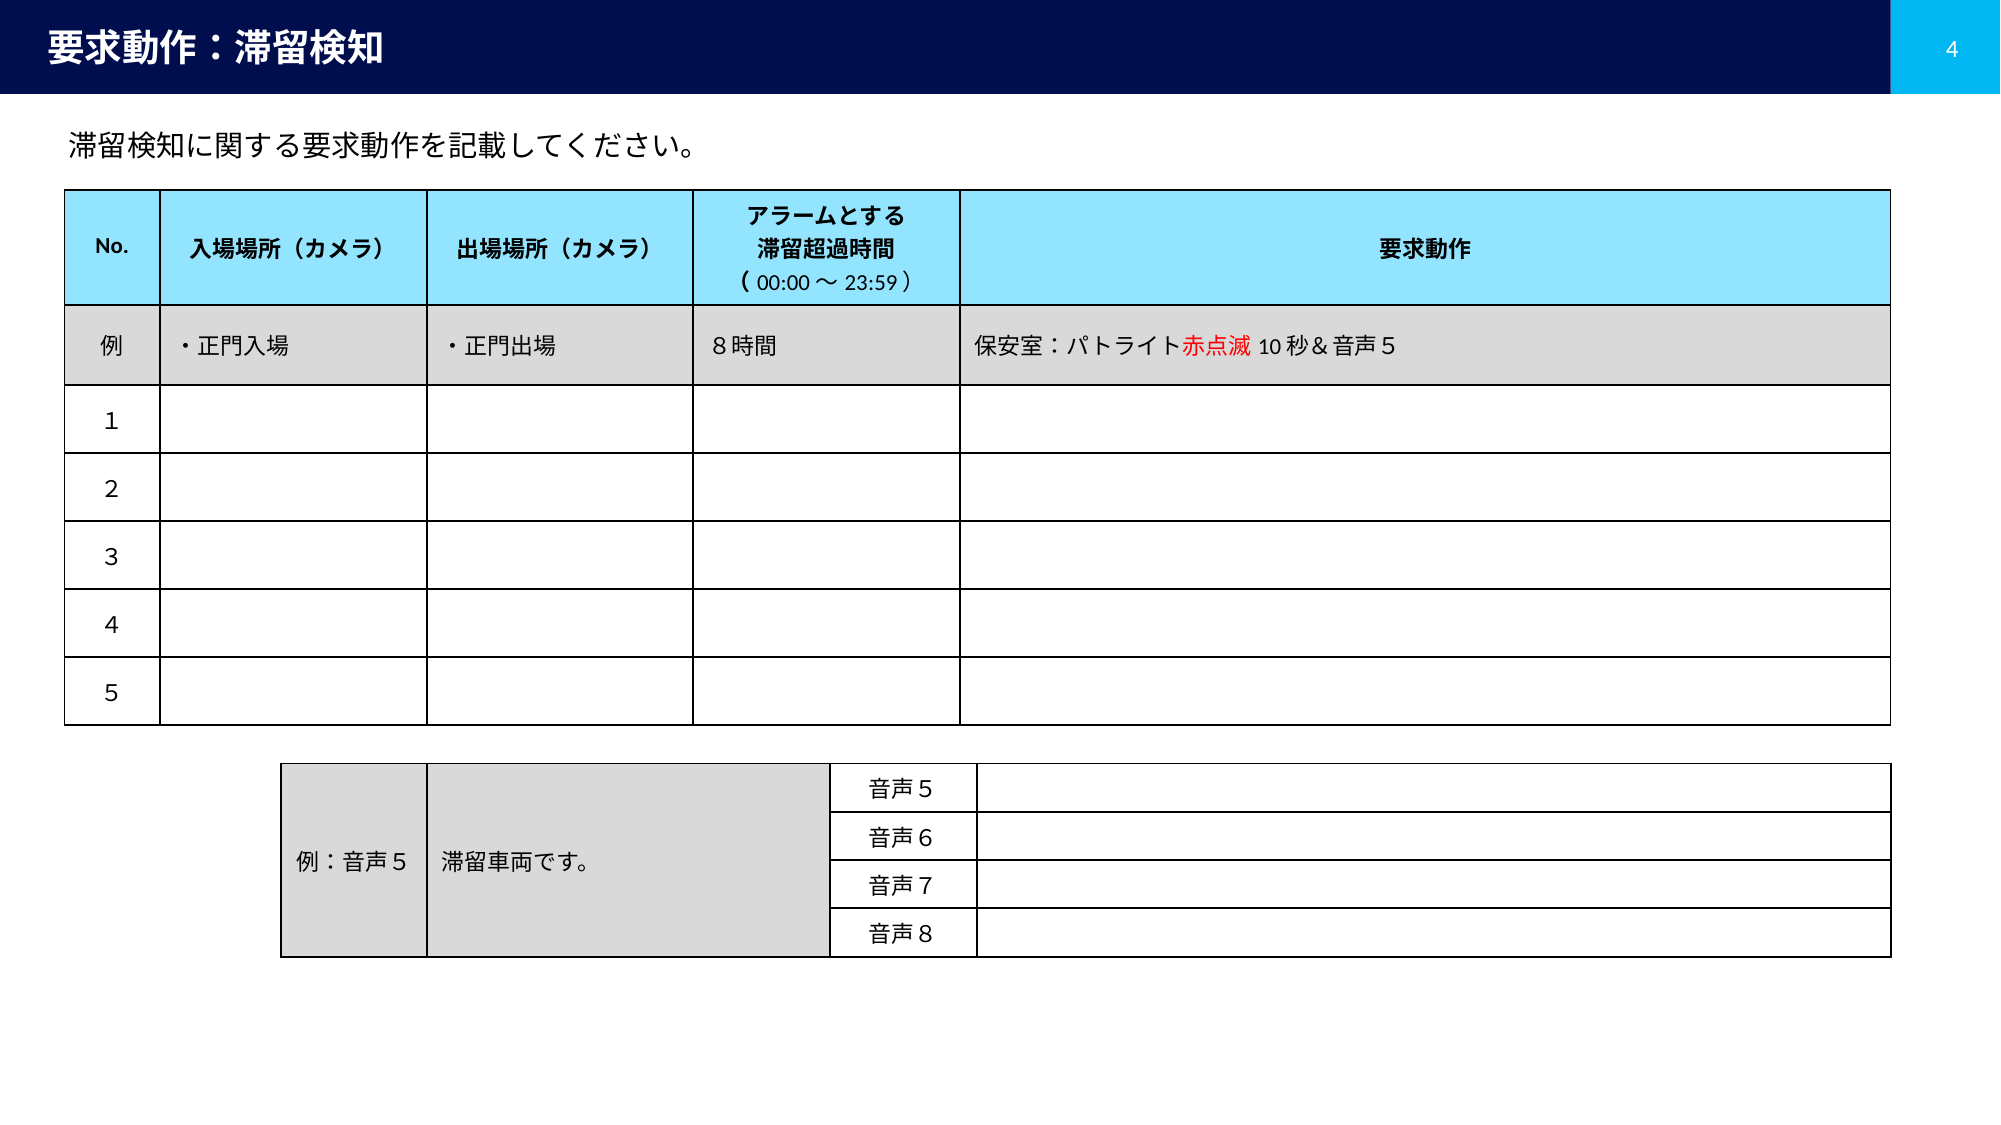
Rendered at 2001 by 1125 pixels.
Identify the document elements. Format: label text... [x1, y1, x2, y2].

table_cell ・正門出場 [428, 306, 692, 384]
table_cell 音声８ [831, 909, 976, 956]
text_box 滞留検知に関する要求動作を記載してください。 [53, 112, 810, 207]
table_cell ８時間 [694, 306, 959, 384]
table_cell [161, 386, 426, 452]
table_cell [428, 590, 692, 656]
table_cell [961, 454, 1890, 520]
table_cell [694, 522, 959, 588]
table_cell [961, 658, 1890, 724]
table_cell ３ [65, 522, 159, 588]
table_cell [428, 454, 692, 520]
table_header 音声５ [831, 764, 976, 811]
table_cell [428, 522, 692, 588]
table_cell ・正門入場 [161, 306, 426, 384]
table_cell 音声６ [831, 813, 976, 859]
table_header アラームとする 滞留超過時間 （00:00～23:59） [694, 191, 959, 304]
table_cell [694, 386, 959, 452]
table_header 滞留車両です。 [428, 764, 829, 956]
table_header 例：音声５ [282, 764, 426, 956]
table_cell [428, 386, 692, 452]
table_cell 音声７ [831, 861, 976, 907]
table_cell ２ [65, 454, 159, 520]
table_header 出場場所（カメラ） [428, 191, 692, 304]
table_cell [978, 861, 1890, 907]
table_cell [161, 658, 426, 724]
table_cell [961, 522, 1890, 588]
table_header No. [65, 191, 159, 304]
table_cell ４ [65, 590, 159, 656]
table_header 要求動作 [961, 191, 1890, 304]
table_cell [694, 590, 959, 656]
table_cell ５ [65, 658, 159, 724]
table_cell [161, 454, 426, 520]
table_cell [161, 590, 426, 656]
table_cell [694, 658, 959, 724]
table_cell １ [65, 386, 159, 452]
table_cell [428, 658, 692, 724]
table_cell [978, 813, 1890, 859]
table_header 入場場所（カメラ） [161, 191, 426, 304]
table_cell [978, 909, 1890, 956]
table_cell [694, 454, 959, 520]
table_cell 保安室：パトライト赤点滅10秒＆音声５ [961, 306, 1890, 384]
table_cell [961, 590, 1890, 656]
table_cell [161, 522, 426, 588]
title 要求動作：滞留検知 [0, 0, 1891, 94]
table_header [978, 764, 1890, 811]
table_cell 例 [65, 306, 159, 384]
table_cell [961, 386, 1890, 452]
